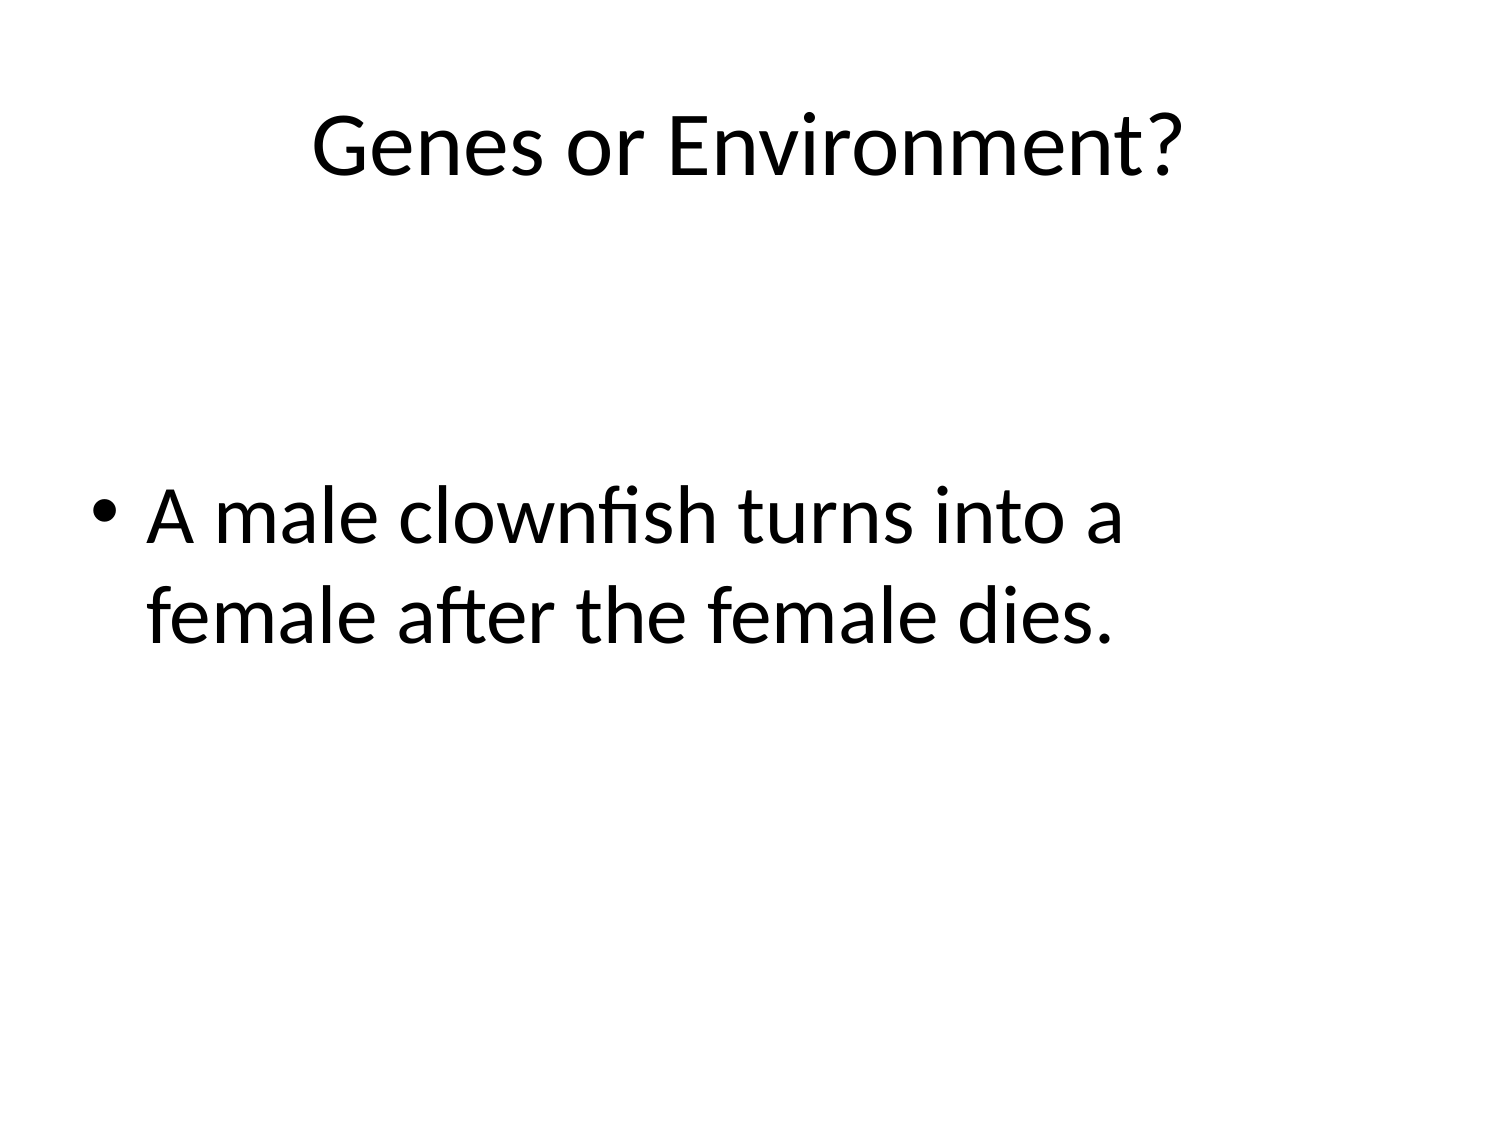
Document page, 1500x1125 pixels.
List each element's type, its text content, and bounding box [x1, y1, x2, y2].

title Genes or Environment? [75, 45, 1425, 233]
list A male clownfish turns into a female after the female dies. [75, 262, 1336, 1005]
